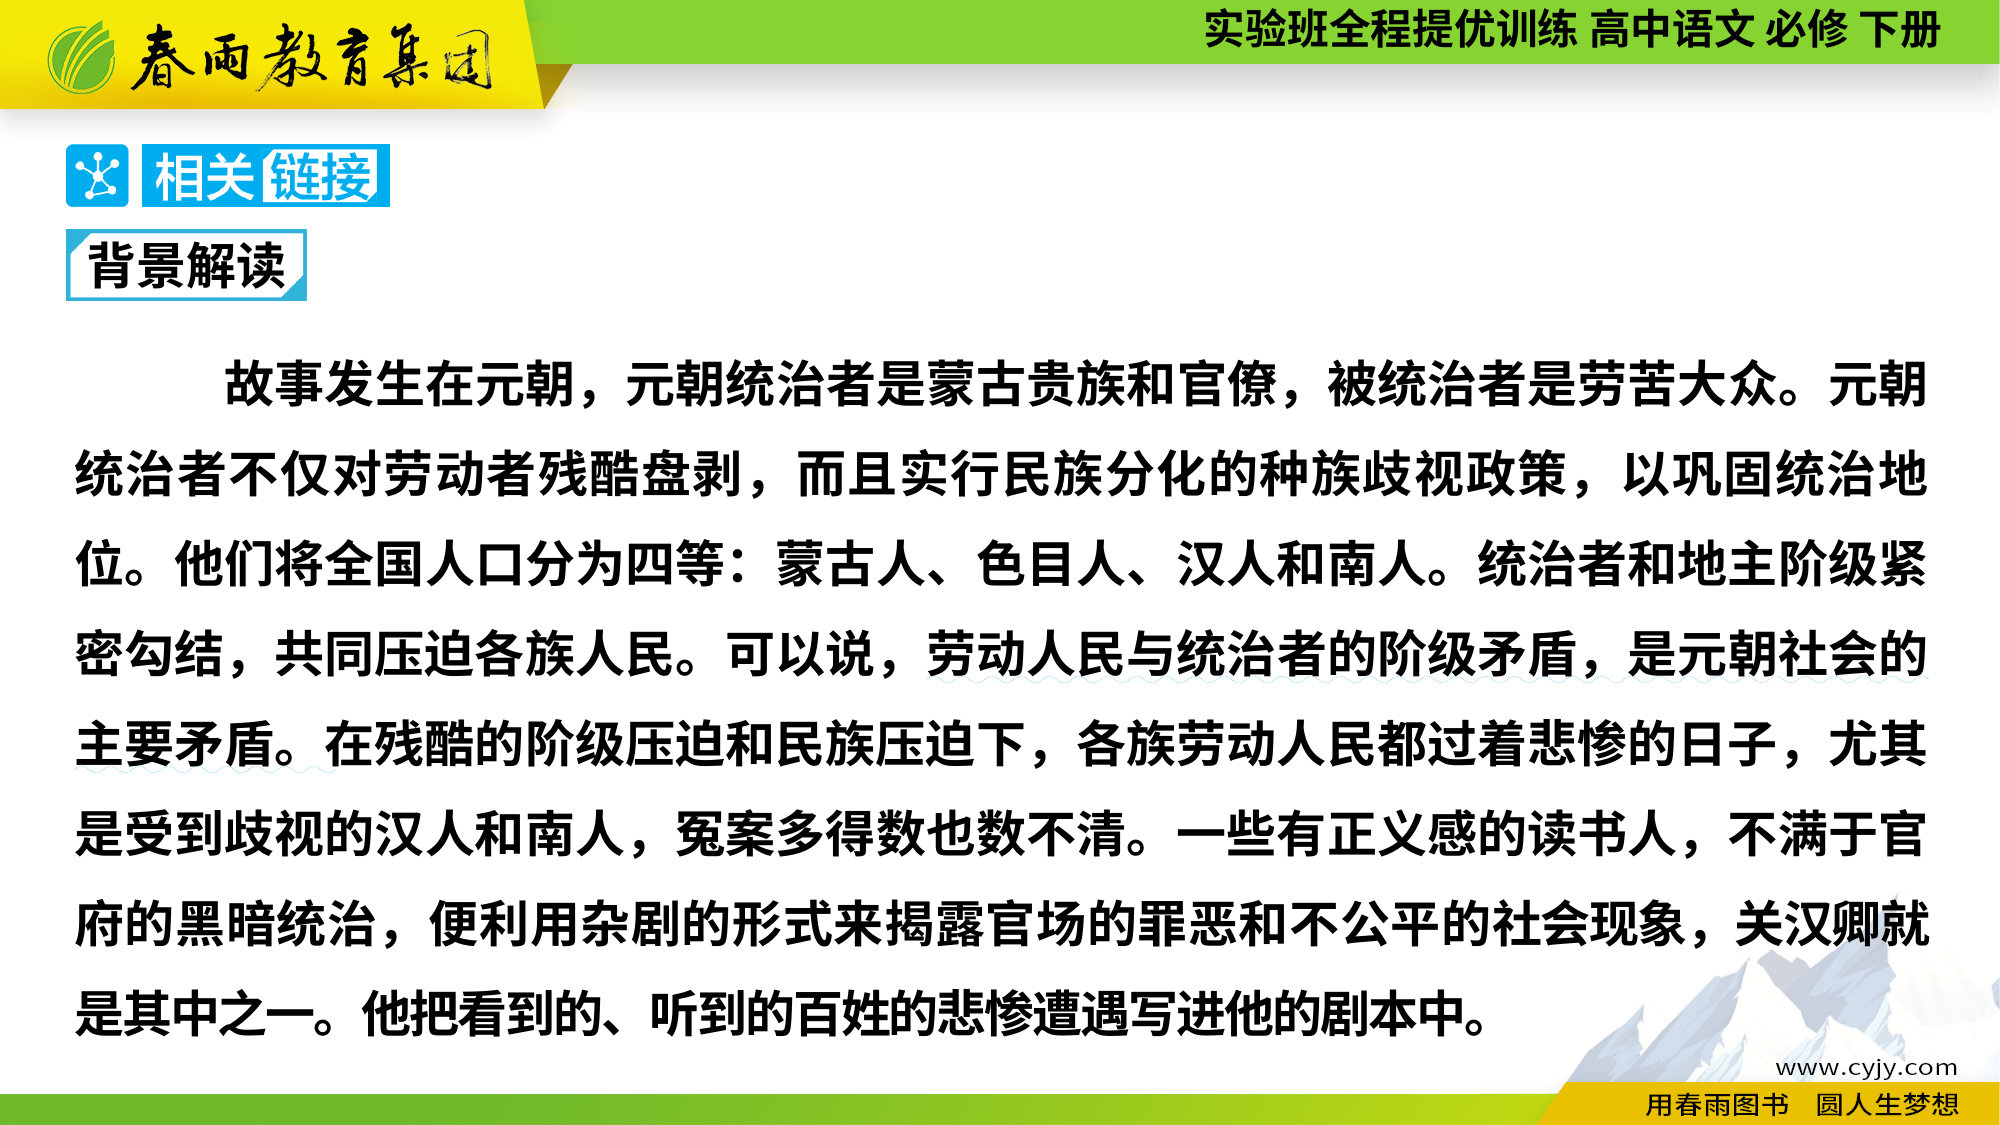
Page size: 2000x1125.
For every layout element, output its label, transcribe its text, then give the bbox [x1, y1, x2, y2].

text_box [66, 226, 307, 303]
list 故事发生在元朝，元朝统治者是蒙古贵族和官僚，被统治者是劳苦大众。元朝统治者不仅对劳动者残酷盘剥，而且实行民族分化的种族歧视政策，以巩固统治地位。他们将全国人口分为四等：蒙古人、色目人、汉人和南人。统治者和地主阶级紧密勾结，共同压迫各族人民。可以说，劳动人民与统治者的阶级矛盾，是元朝社会的主要矛盾。在残酷的阶级压迫和民族压迫下，各族劳动人民都过着悲惨的日子，尤其是受到歧视的汉人和南人，冤案多得数也数不清。一些有正义感的读书人，不满于官府的黑暗统治，便利用杂剧的形式来揭露官场的罪恶和不公平的社会现象，关汉卿就是其中之一。他把看到的、听到的百姓的悲惨遭遇写进他的剧本中。 [59, 314, 1944, 1046]
picture [0, 0, 2000, 1125]
